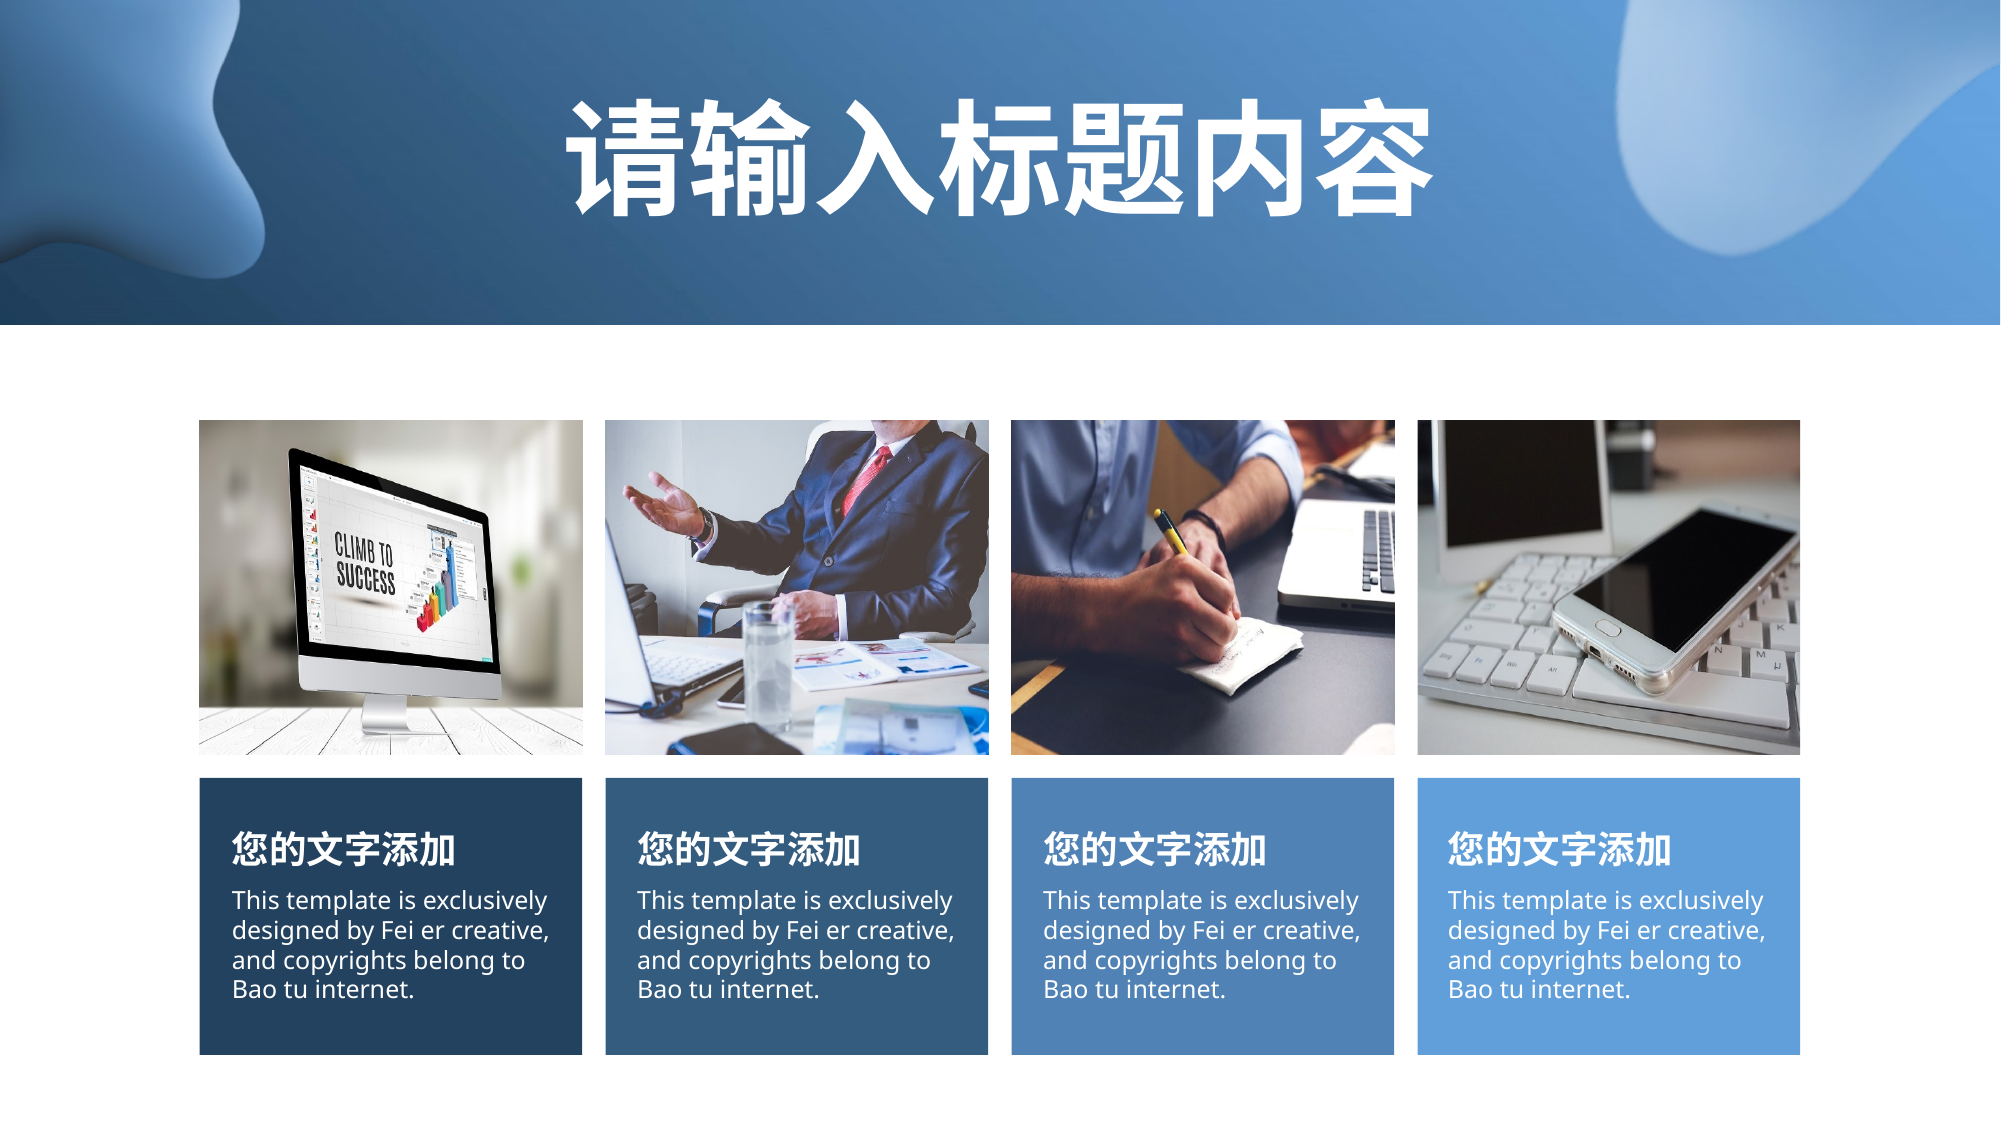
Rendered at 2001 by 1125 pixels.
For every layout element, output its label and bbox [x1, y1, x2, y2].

picture [605, 420, 989, 755]
text_box [1417, 777, 1801, 1056]
text_box [1028, 818, 1406, 1014]
picture [1417, 420, 1801, 755]
text_box [217, 818, 595, 1014]
picture [199, 420, 583, 755]
picture [0, 0, 2001, 325]
text_box [1011, 777, 1395, 1056]
text_box [622, 818, 1000, 1014]
text_box [605, 777, 989, 1056]
picture [1011, 420, 1395, 755]
text_box [1432, 818, 1811, 1014]
text_box [199, 777, 583, 1056]
